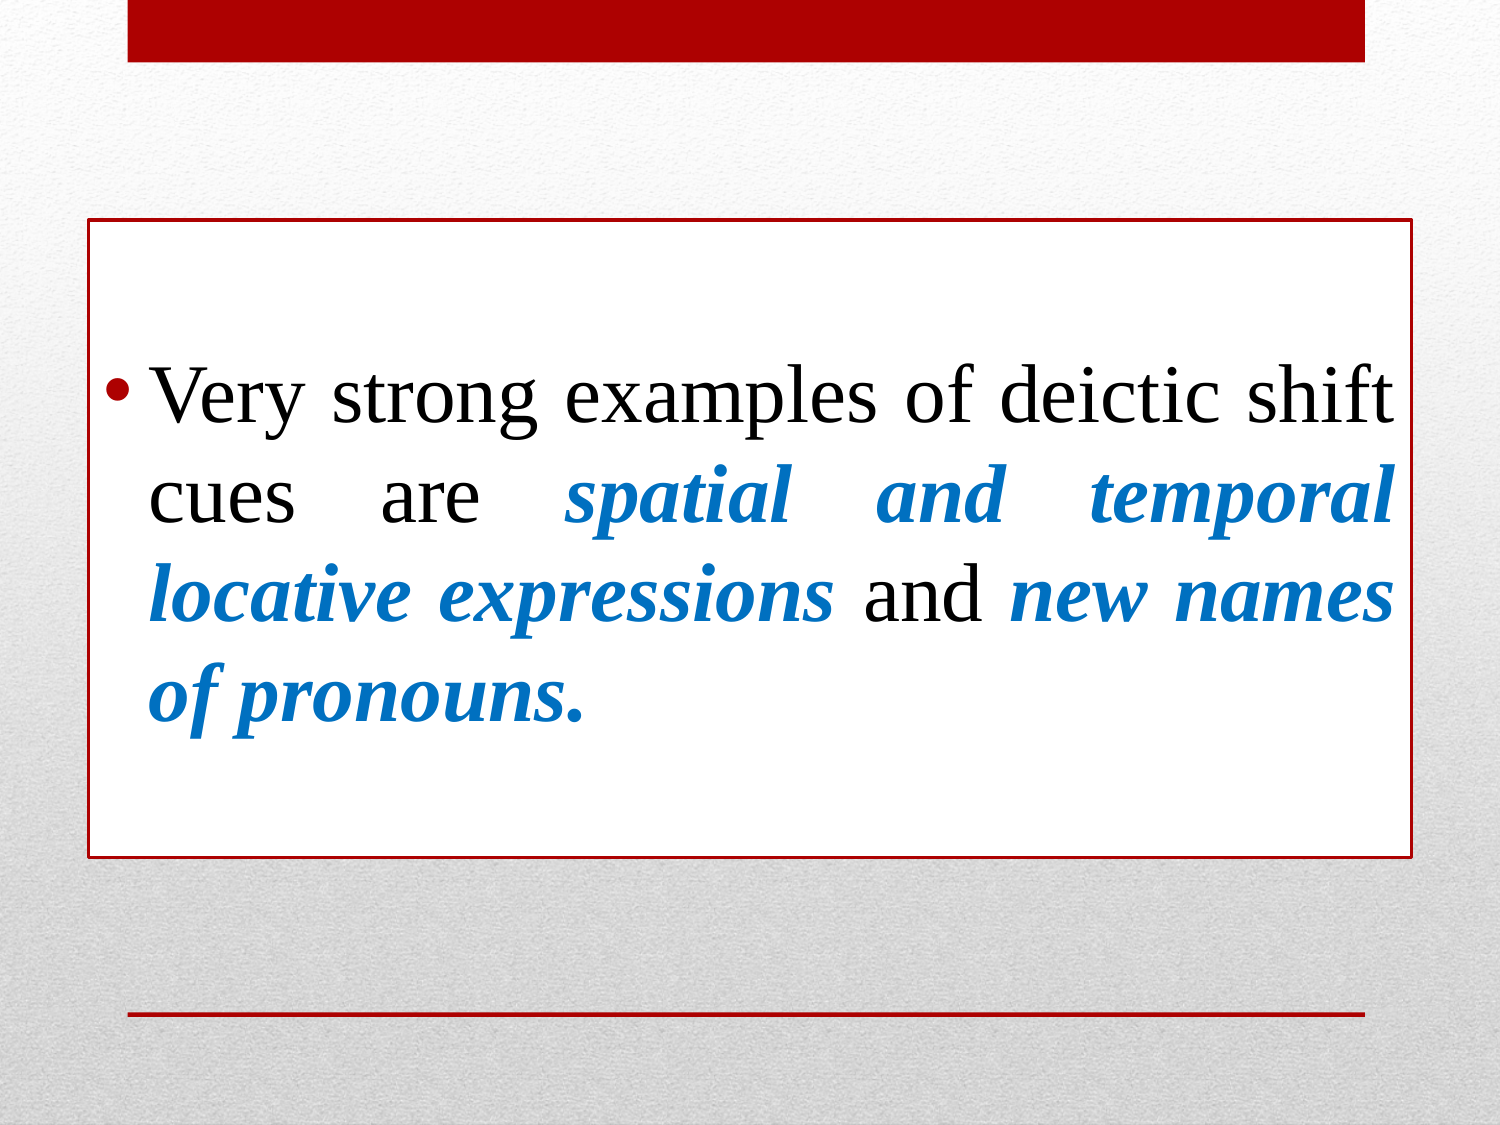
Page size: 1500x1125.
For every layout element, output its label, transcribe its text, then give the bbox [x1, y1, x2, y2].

list Very strong examples of deictic shift cues are spatial and temporal locative expressions and new names of pronouns. [87, 218, 1413, 859]
